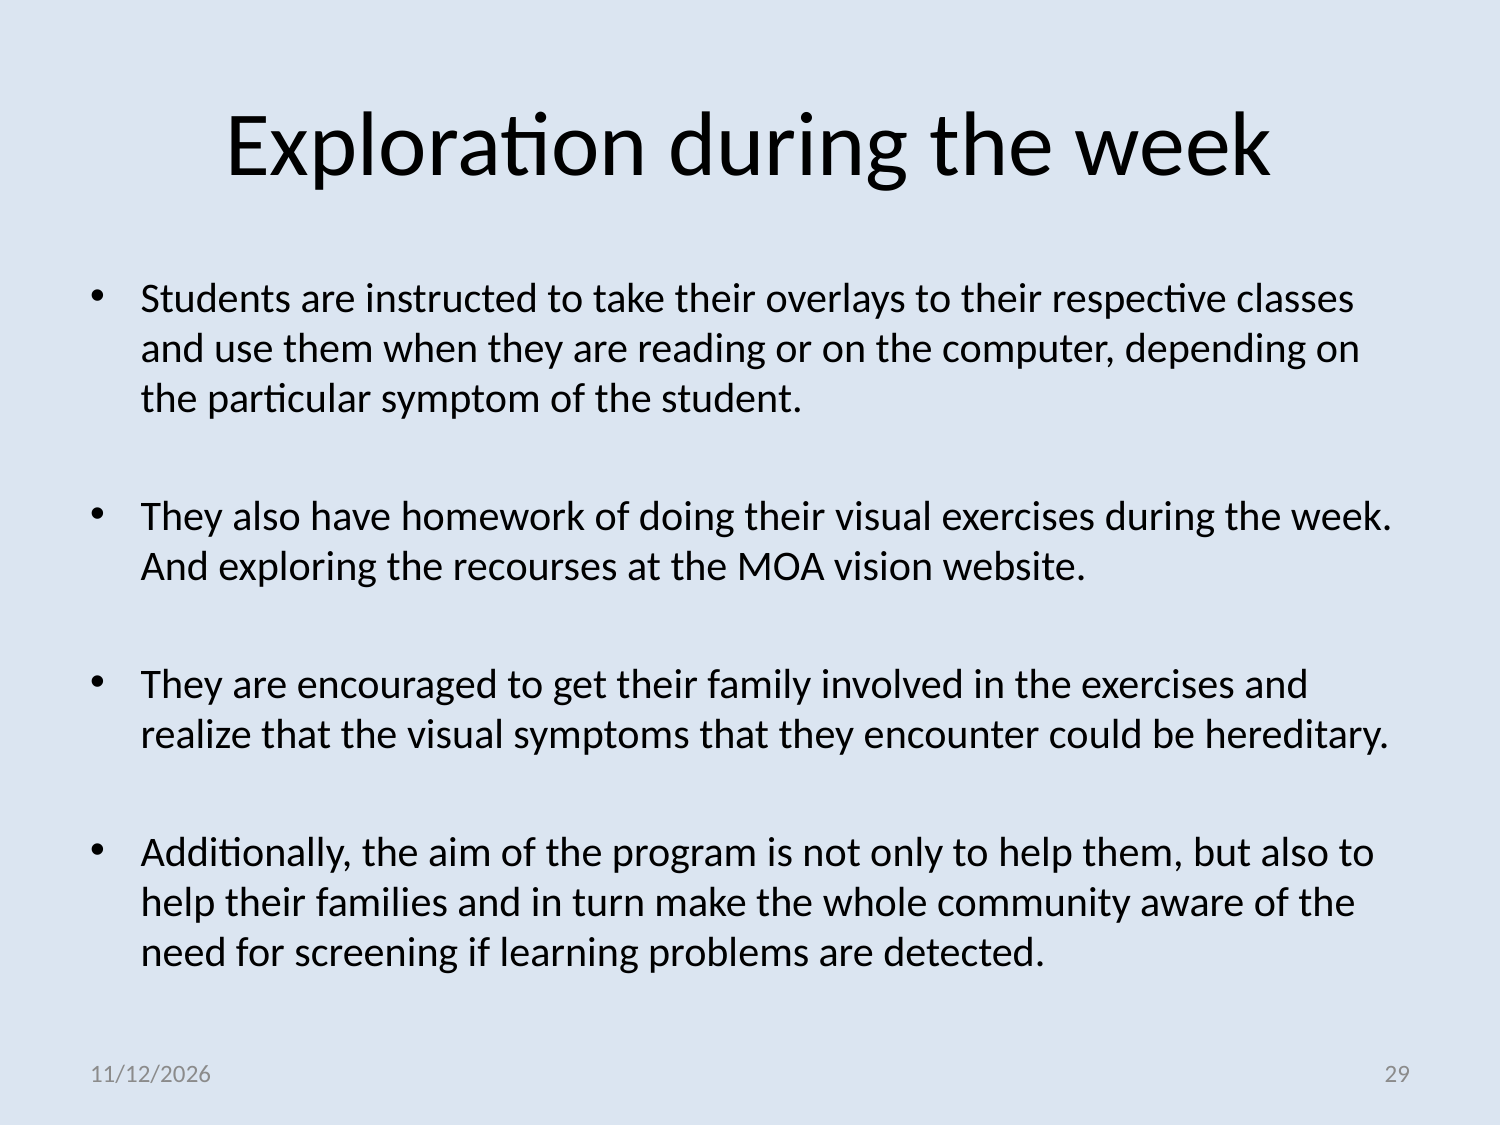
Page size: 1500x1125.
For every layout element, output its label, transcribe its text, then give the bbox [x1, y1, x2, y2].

slide_number 29 [1074, 1042, 1425, 1103]
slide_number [75, 1042, 425, 1103]
list Students are instructed to take their overlays to their respective classes and use them when they are reading or on the computer, depending on the particular symptom of the student. They also have homework of doing their visual exercises during the week. And exploring the recourses at the MOA vision website. They are encouraged to get their family involved in the exercises and realize that the visual symptoms that they encounter could be hereditary. Additionally, the aim of the program is not only to help them, but also to help their families and in turn make the whole community aware of the need for screening if learning problems are detected. [75, 262, 1425, 1005]
title Exploration during the week [75, 45, 1425, 233]
